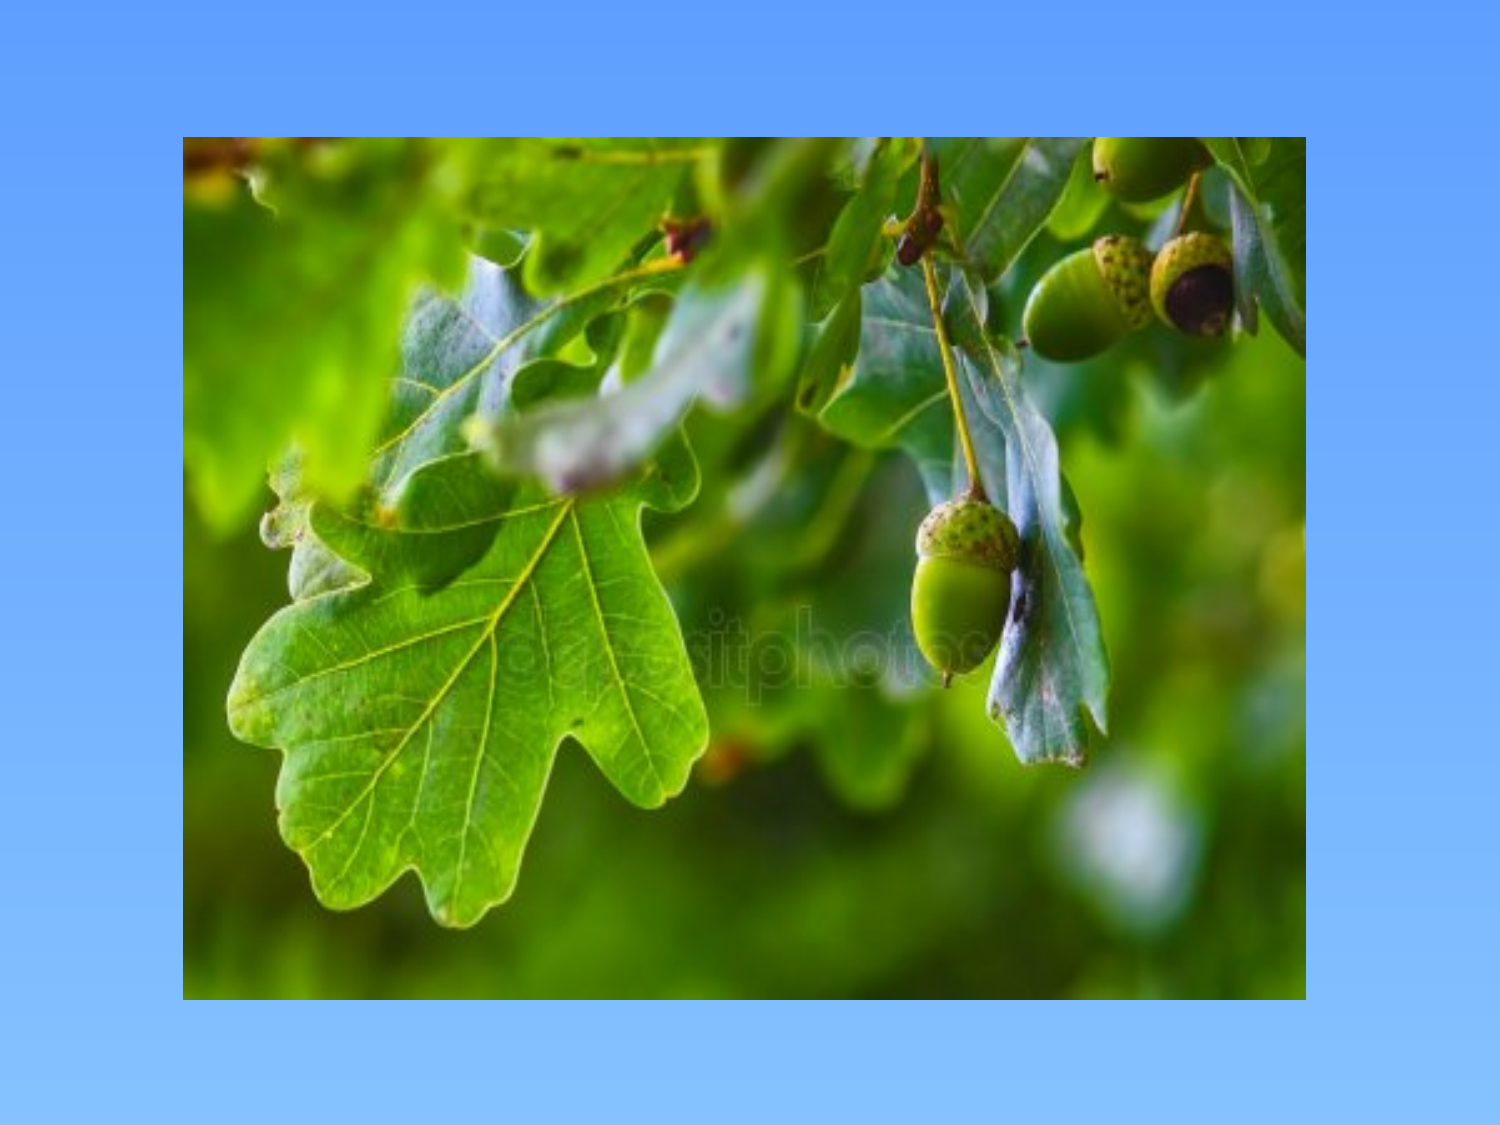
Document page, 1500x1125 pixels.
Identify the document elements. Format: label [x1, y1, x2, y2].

picture [182, 136, 1306, 1000]
